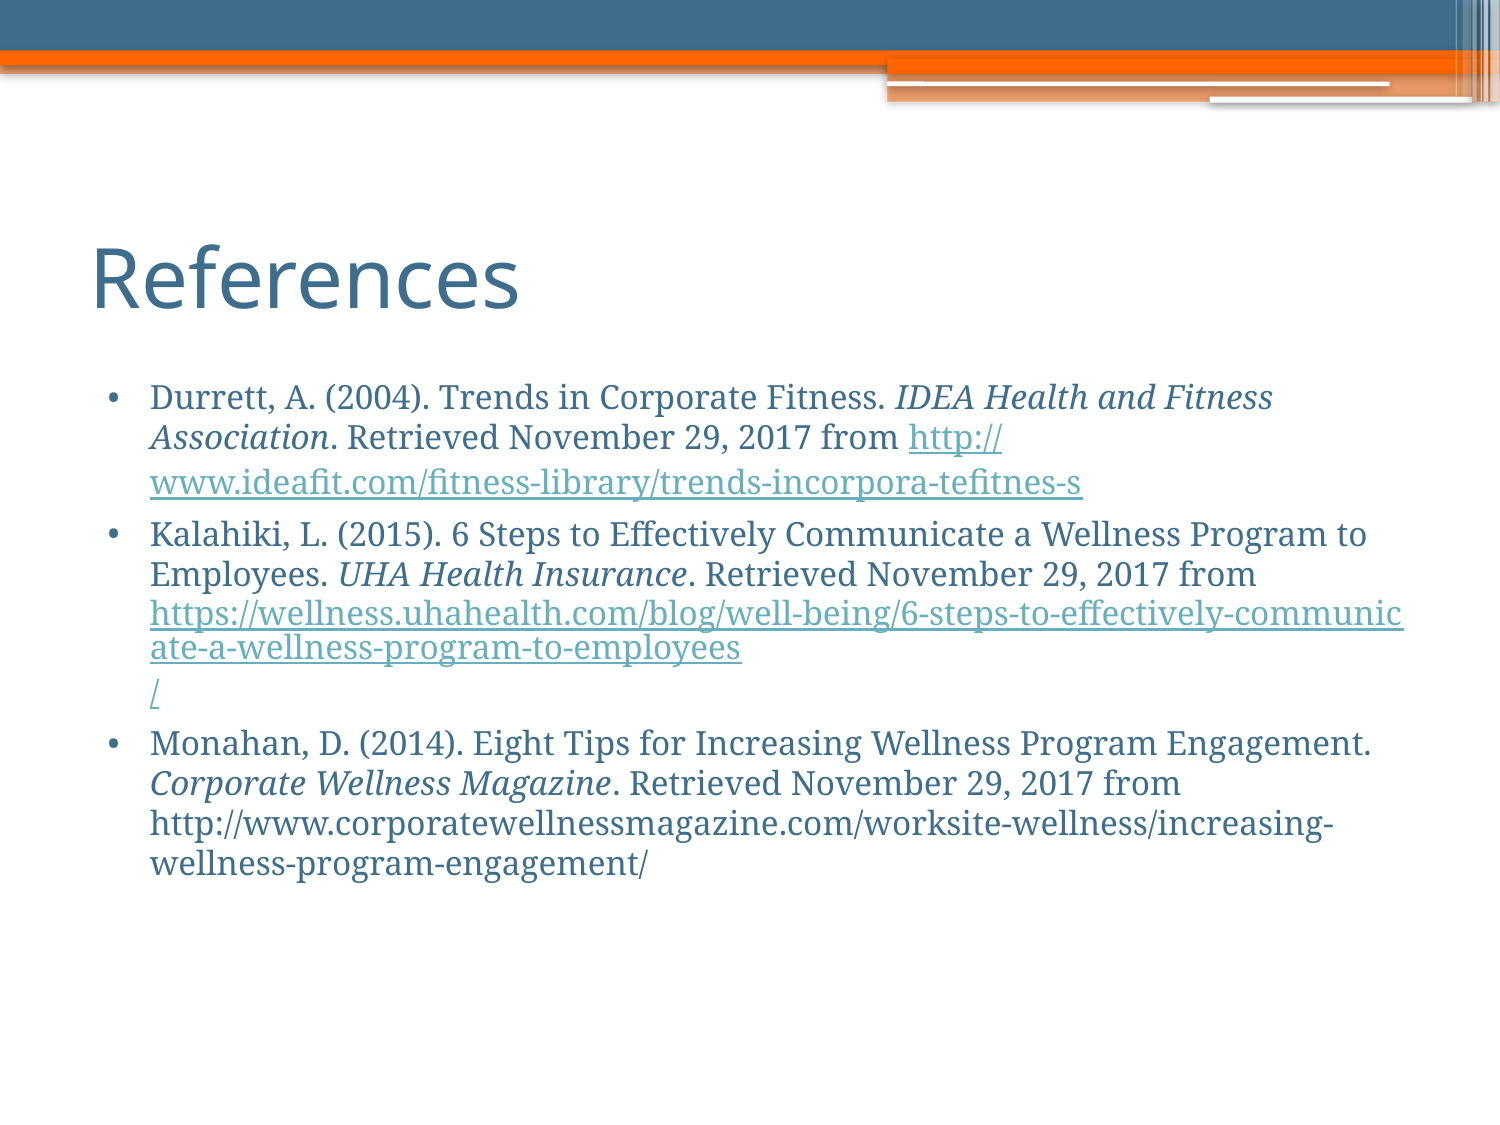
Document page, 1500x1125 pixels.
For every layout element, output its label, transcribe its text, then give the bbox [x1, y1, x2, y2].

list Durrett, A. (2004). Trends in Corporate Fitness. IDEA Health and Fitness Association. Retrieved November 29, 2017 from http://www.ideafit.com/fitness-library/trends-incorpora-tefitnes-s Kalahiki, L. (2015). 6 Steps to Effectively Communicate a Wellness Program to Employees. UHA Health Insurance. Retrieved November 29, 2017 from https://wellness.uhahealth.com/blog/well-being/6-steps-to-effectively-communicate-a-wellness-program-to-employees/ Monahan, D. (2014). Eight Tips for Increasing Wellness Program Engagement. Corporate Wellness Magazine. Retrieved November 29, 2017 from http://www.corporatewellnessmagazine.com/worksite-wellness/increasing-wellness-program-engagement/ [75, 368, 1425, 1079]
title References [75, 187, 1425, 363]
